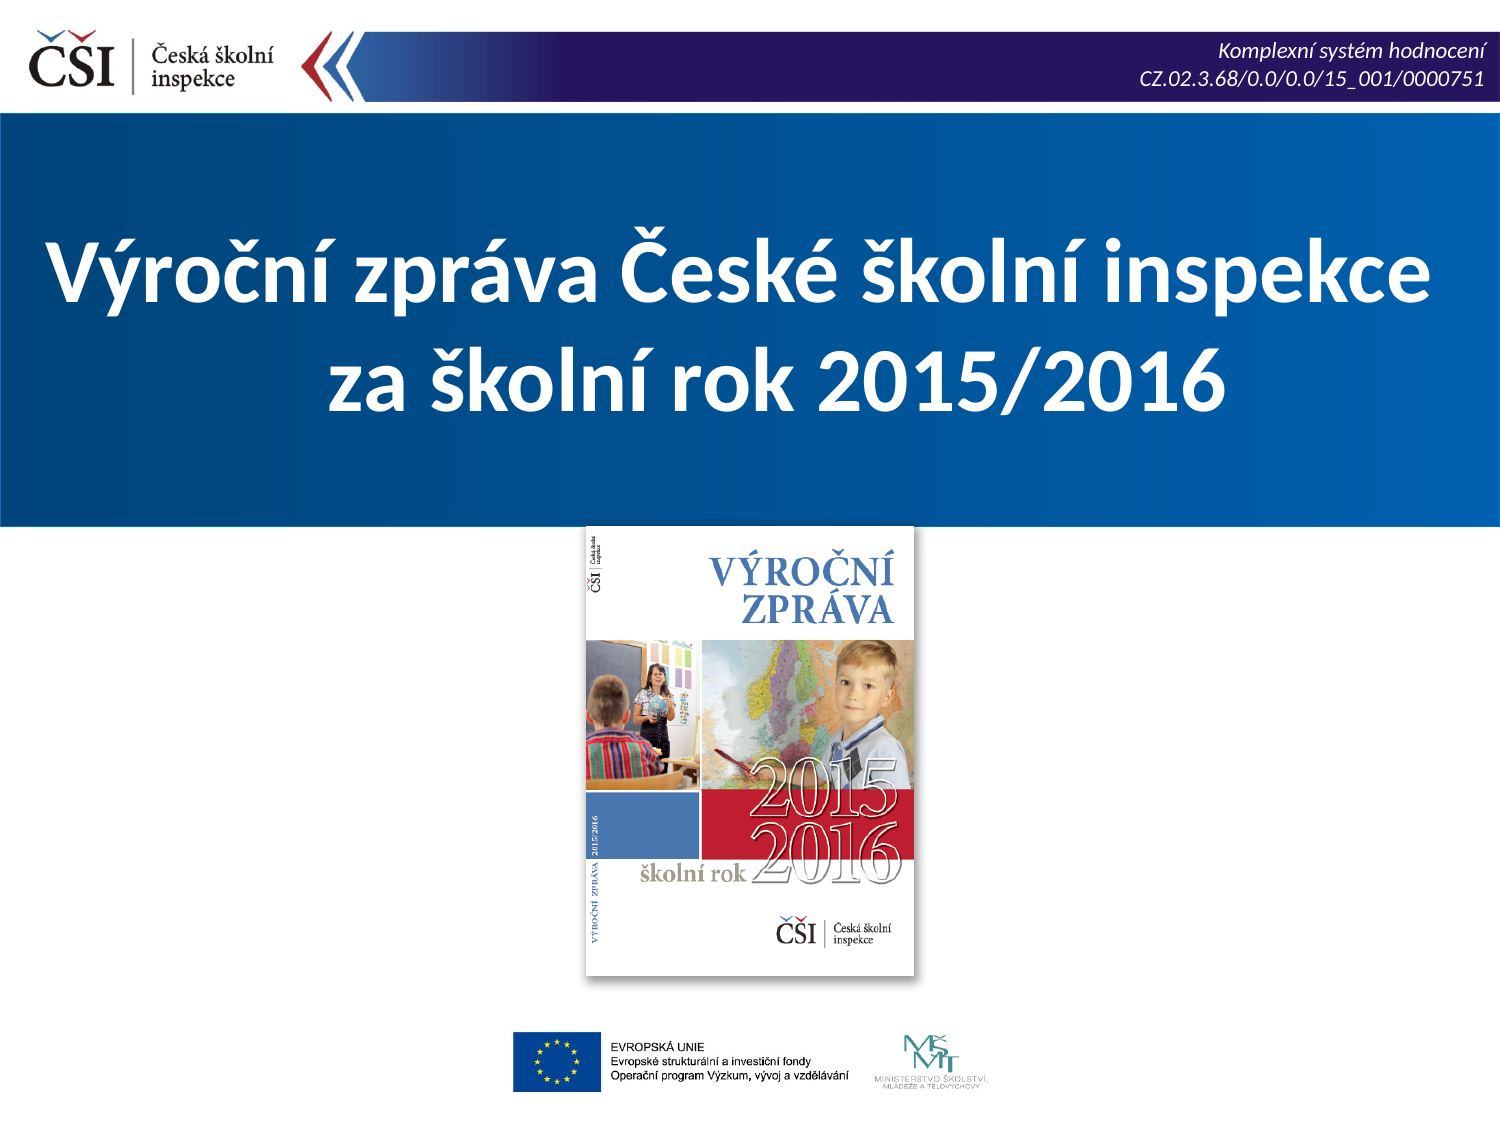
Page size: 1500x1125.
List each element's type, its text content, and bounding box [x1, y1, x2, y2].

list Výroční zpráva České školní inspekce za školní rok 2015/2016 [0, 113, 1500, 527]
picture [29, 30, 1500, 102]
picture [483, 1002, 1017, 1121]
picture [586, 526, 914, 977]
